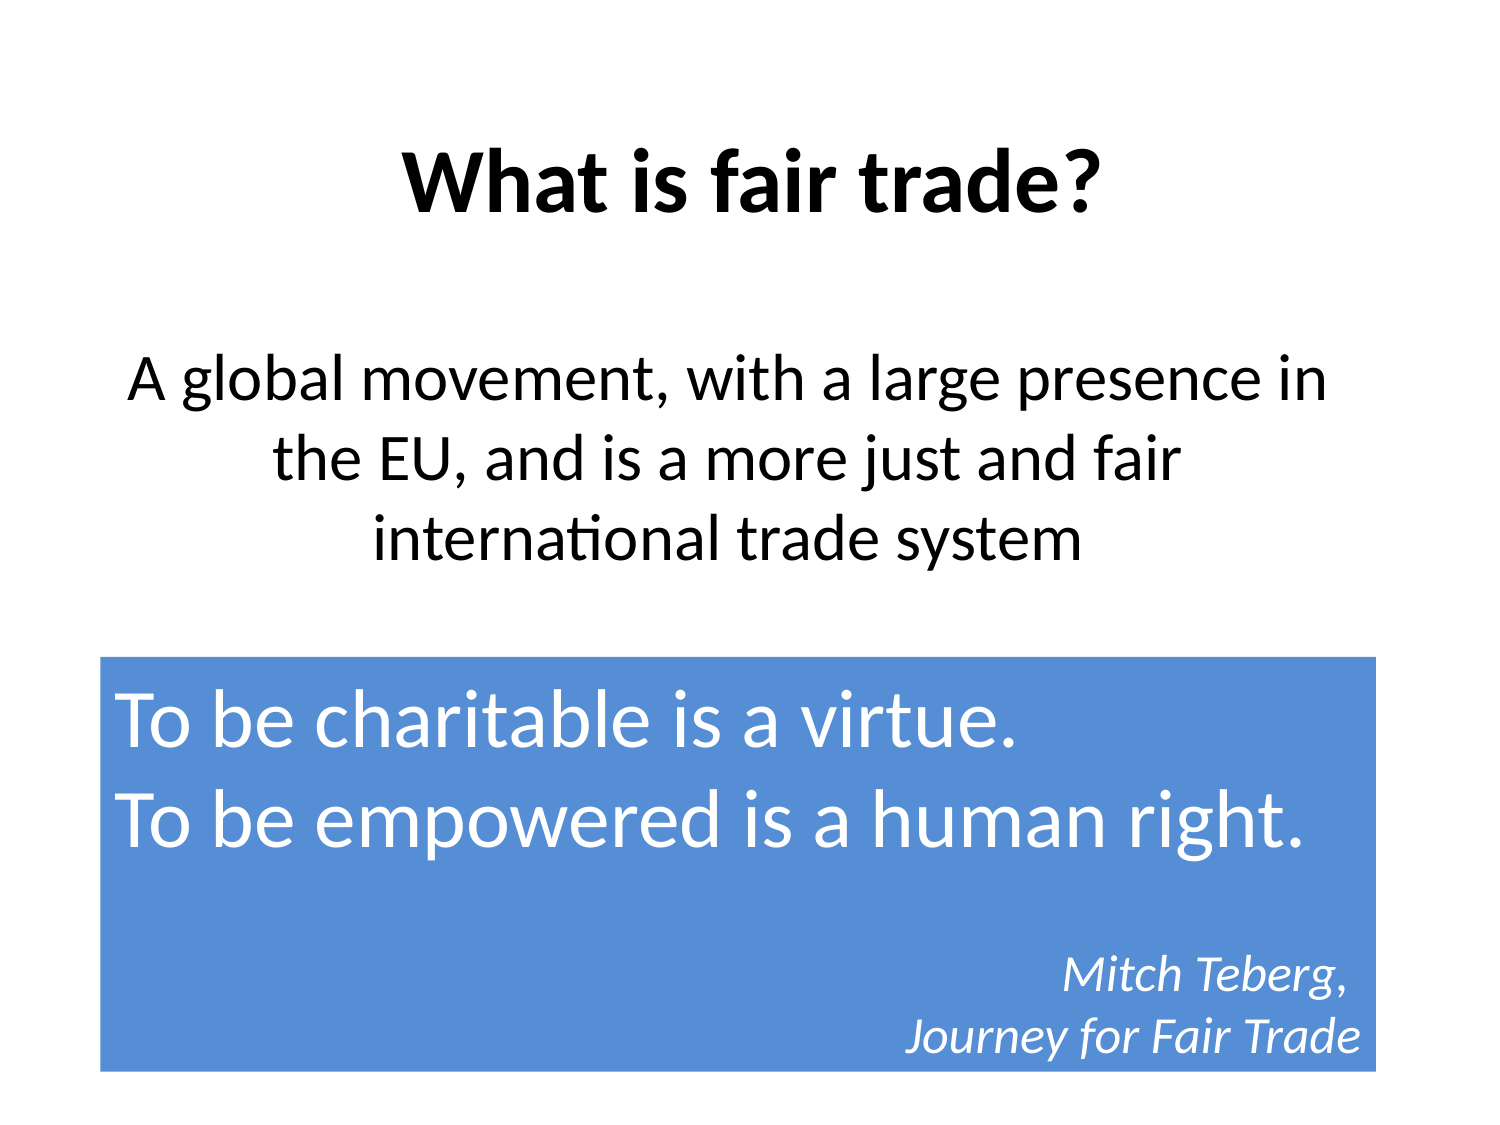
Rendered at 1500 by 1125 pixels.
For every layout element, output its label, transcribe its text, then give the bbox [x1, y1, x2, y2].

title What is fair trade? [77, 82, 1428, 270]
list A global movement, with a large presence in the EU, and is a more just and fair international trade system [77, 326, 1379, 615]
text_box To be charitable is a virtue. To be empowered is a human right. Mitch Teberg, Journey for Fair Trade [100, 656, 1376, 1072]
